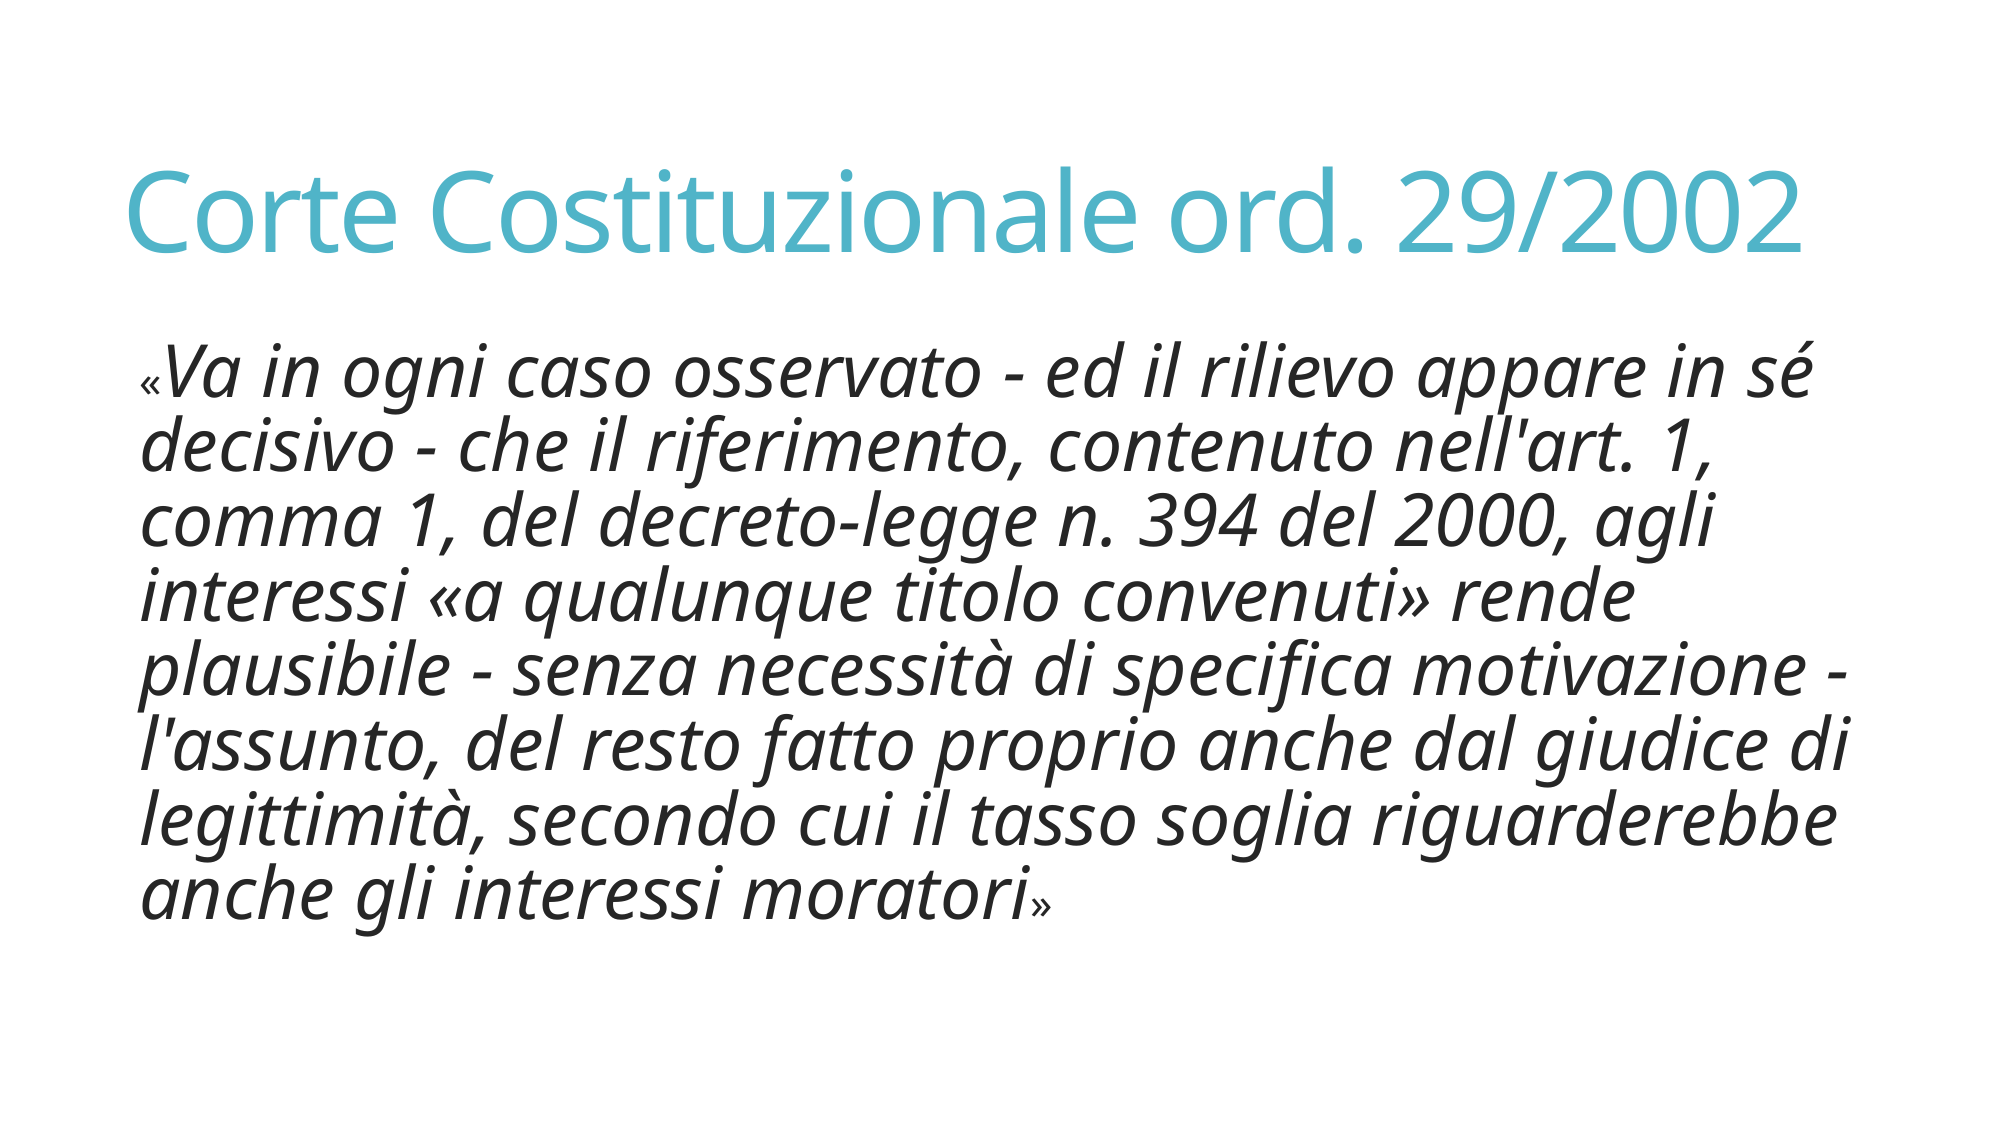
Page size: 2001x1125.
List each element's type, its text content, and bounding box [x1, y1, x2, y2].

list «Va in ogni caso osservato - ed il rilievo appare in sé decisivo - che il riferimento, contenuto nell'art. 1, comma 1, del decreto-legge n. 394 del 2000, agli interessi «a qualunque titolo convenuti» rende plausibile - senza necessità di specifica motivazione - l'assunto, del resto fatto proprio anche dal giudice di legittimità, secondo cui il tasso soglia riguarderebbe anche gli interessi moratori» [110, 329, 1876, 949]
title Corte Costituzionale ord. 29/2002 [107, 82, 1875, 354]
